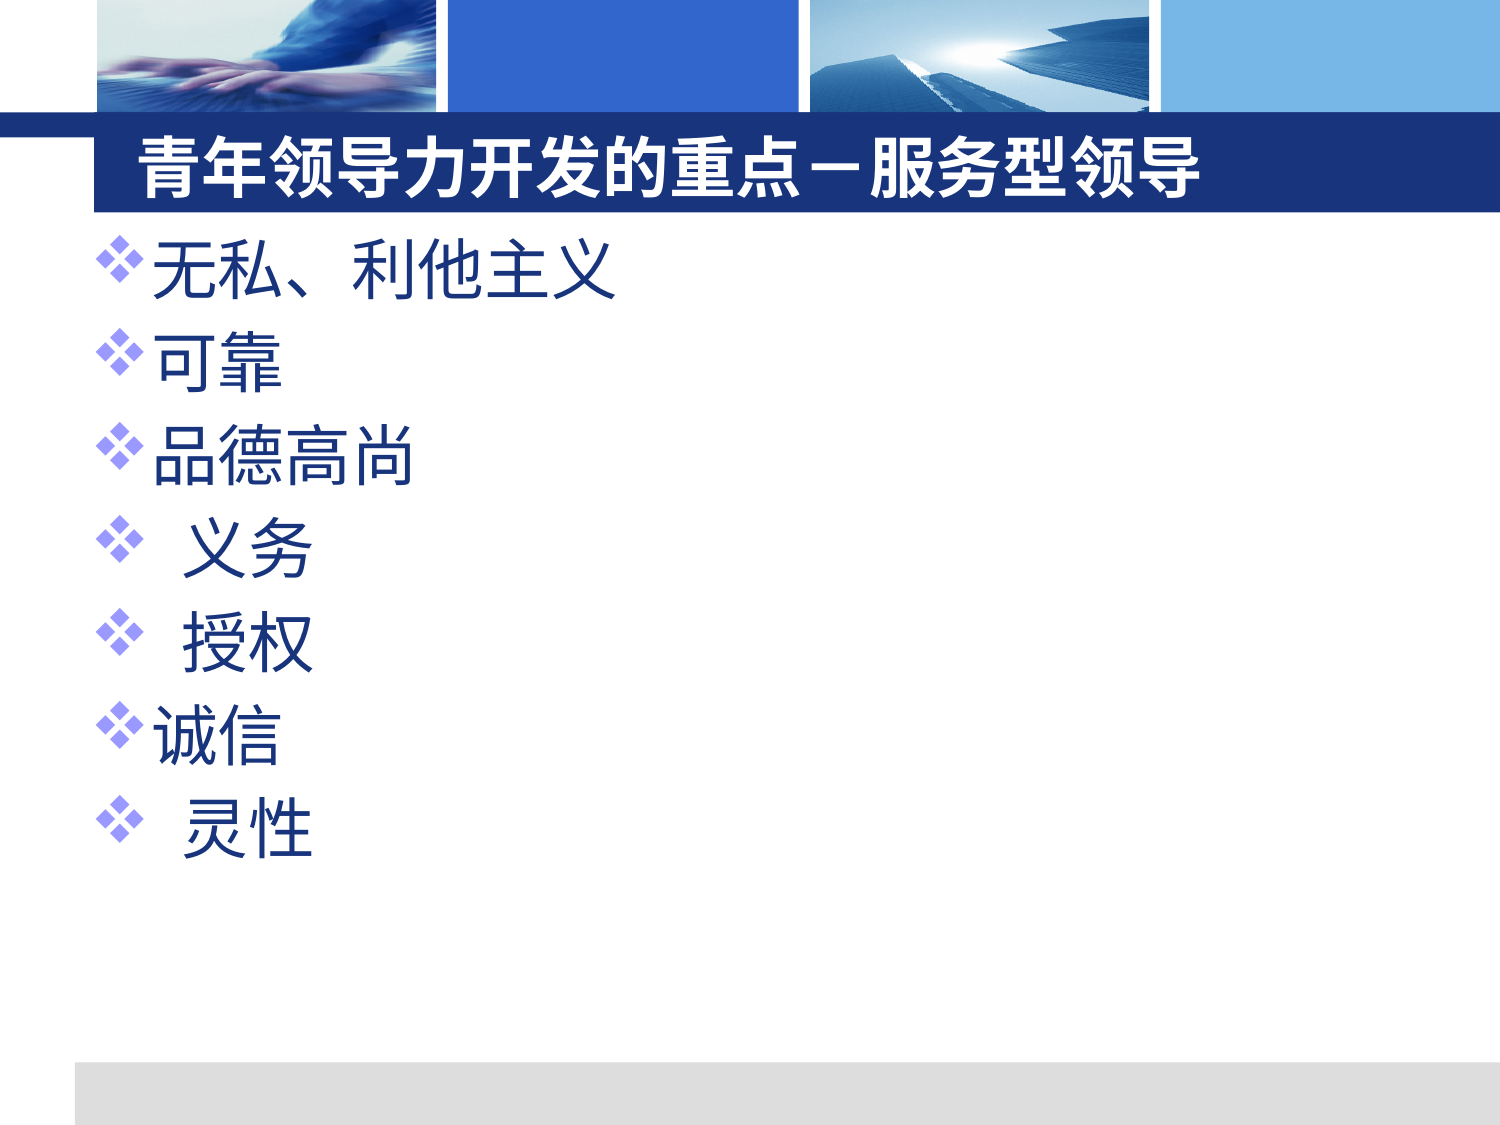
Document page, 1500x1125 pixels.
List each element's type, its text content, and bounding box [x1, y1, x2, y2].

list 无私、利他主义 可靠 品德高尚 义务 授权 诚信 灵性 [75, 219, 1425, 1021]
picture [810, 0, 1150, 112]
title 青年领导力开发的重点－服务型领导 [120, 120, 1400, 213]
picture [97, 0, 437, 112]
